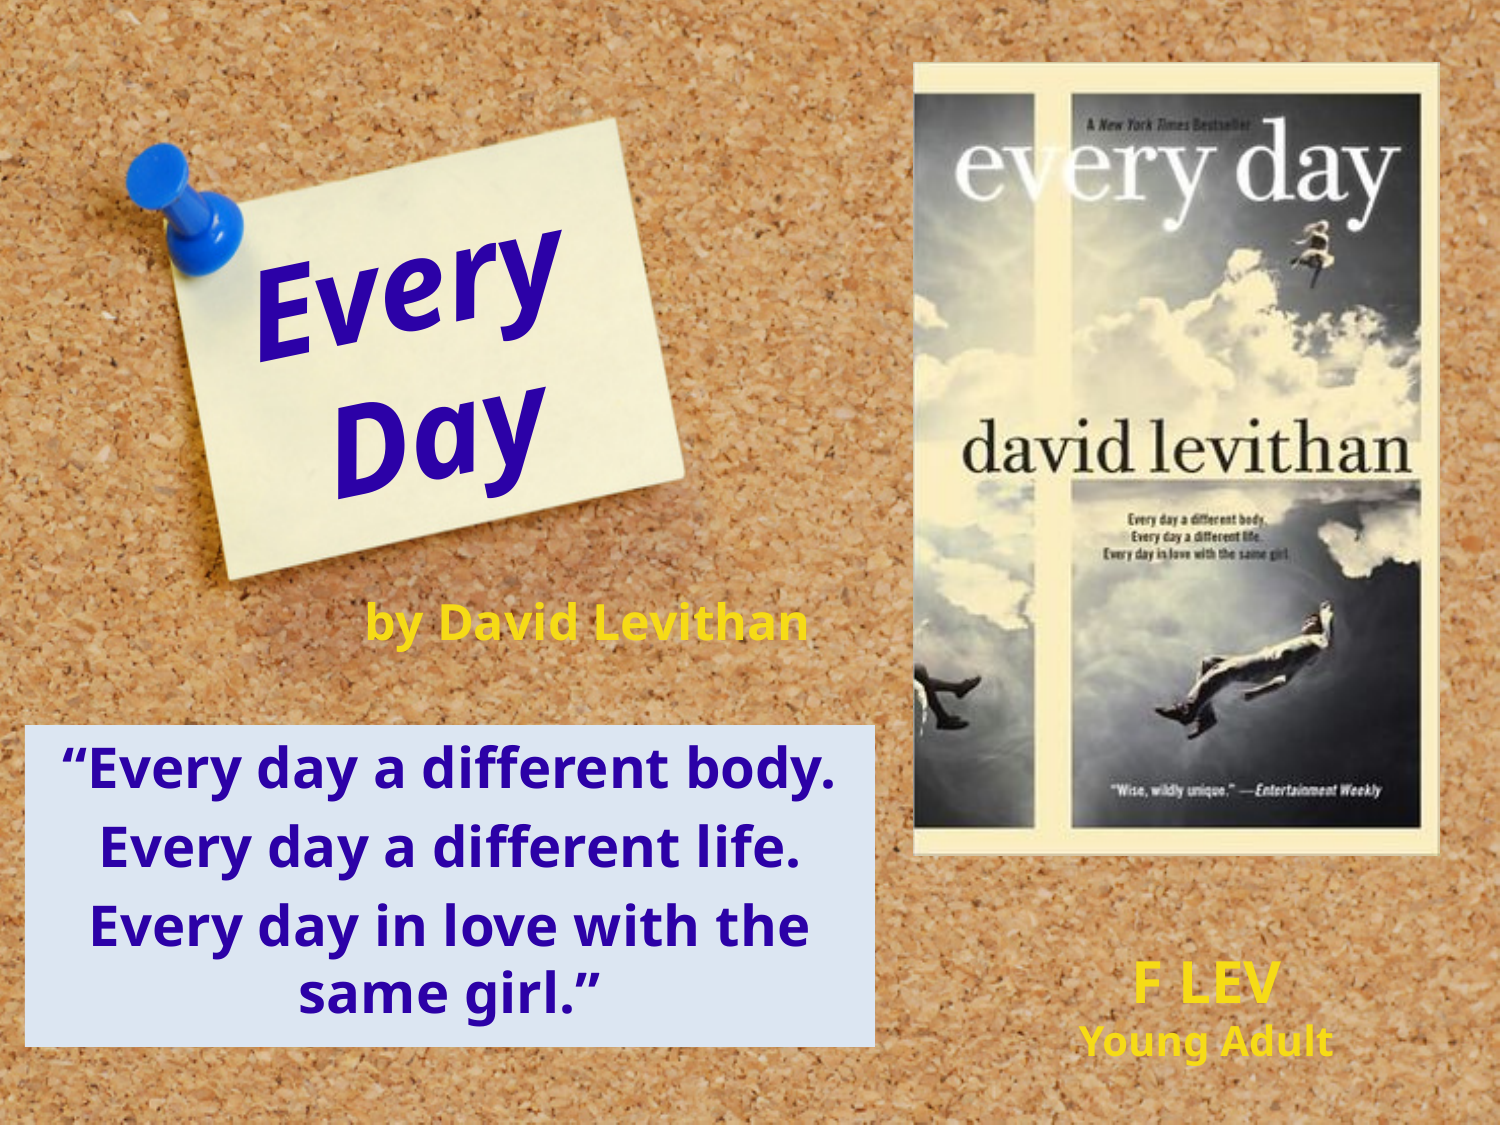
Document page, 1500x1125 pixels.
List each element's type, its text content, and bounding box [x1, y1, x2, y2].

picture [0, 0, 1500, 1125]
list “Every day a different body. Every day a different life. Every day in love with the same girl.” [24, 725, 875, 1047]
text_box F LEV Young Adult [1037, 937, 1375, 1073]
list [913, 62, 1441, 856]
title Every Day [162, 162, 676, 548]
text_box by David Levithan [349, 583, 908, 658]
